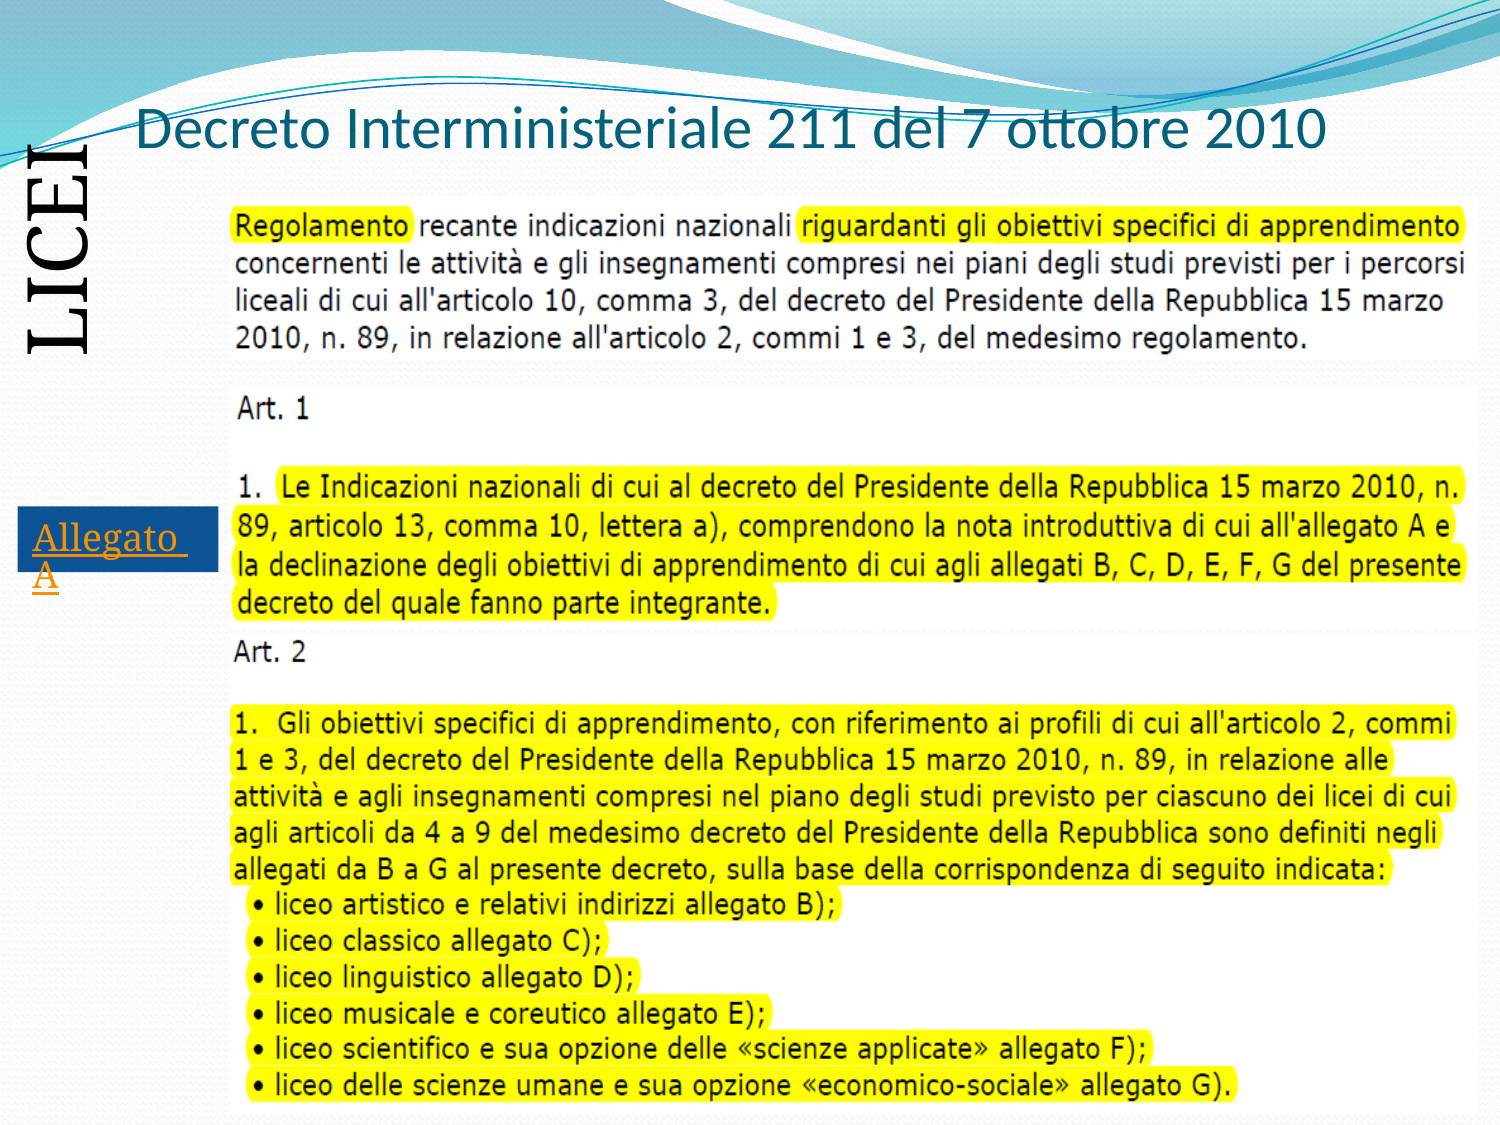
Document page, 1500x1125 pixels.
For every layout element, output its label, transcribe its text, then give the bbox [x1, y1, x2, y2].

picture [229, 195, 1479, 360]
picture [229, 385, 1479, 628]
text_box LICEI [0, 54, 112, 445]
text_box Allegato A [17, 506, 219, 573]
picture [229, 633, 1479, 1113]
title Decreto Interministeriale 211 del 7 ottobre 2010 [135, 19, 1439, 161]
